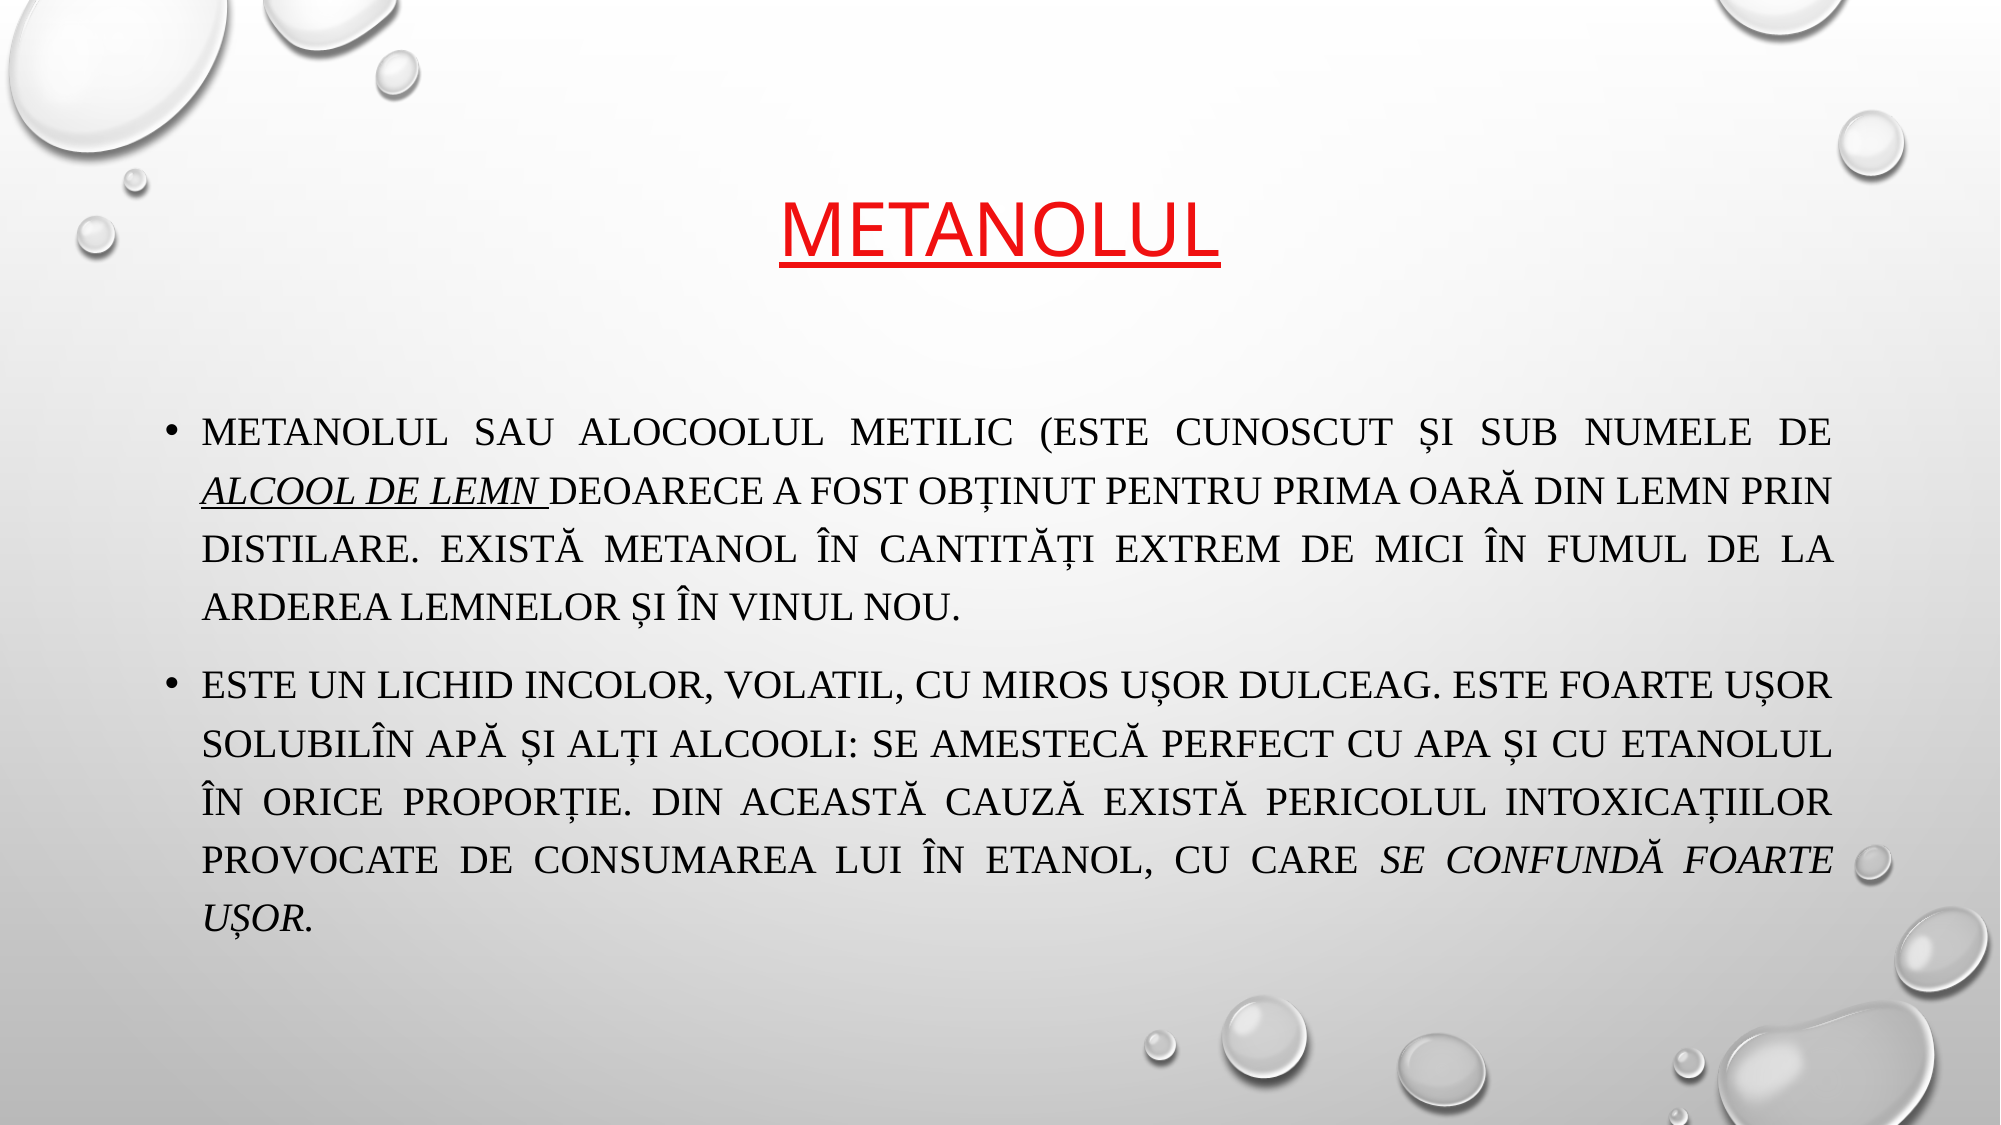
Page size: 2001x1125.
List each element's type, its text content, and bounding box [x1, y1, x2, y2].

picture [0, 0, 2000, 1125]
title metanolul [149, 101, 1851, 364]
